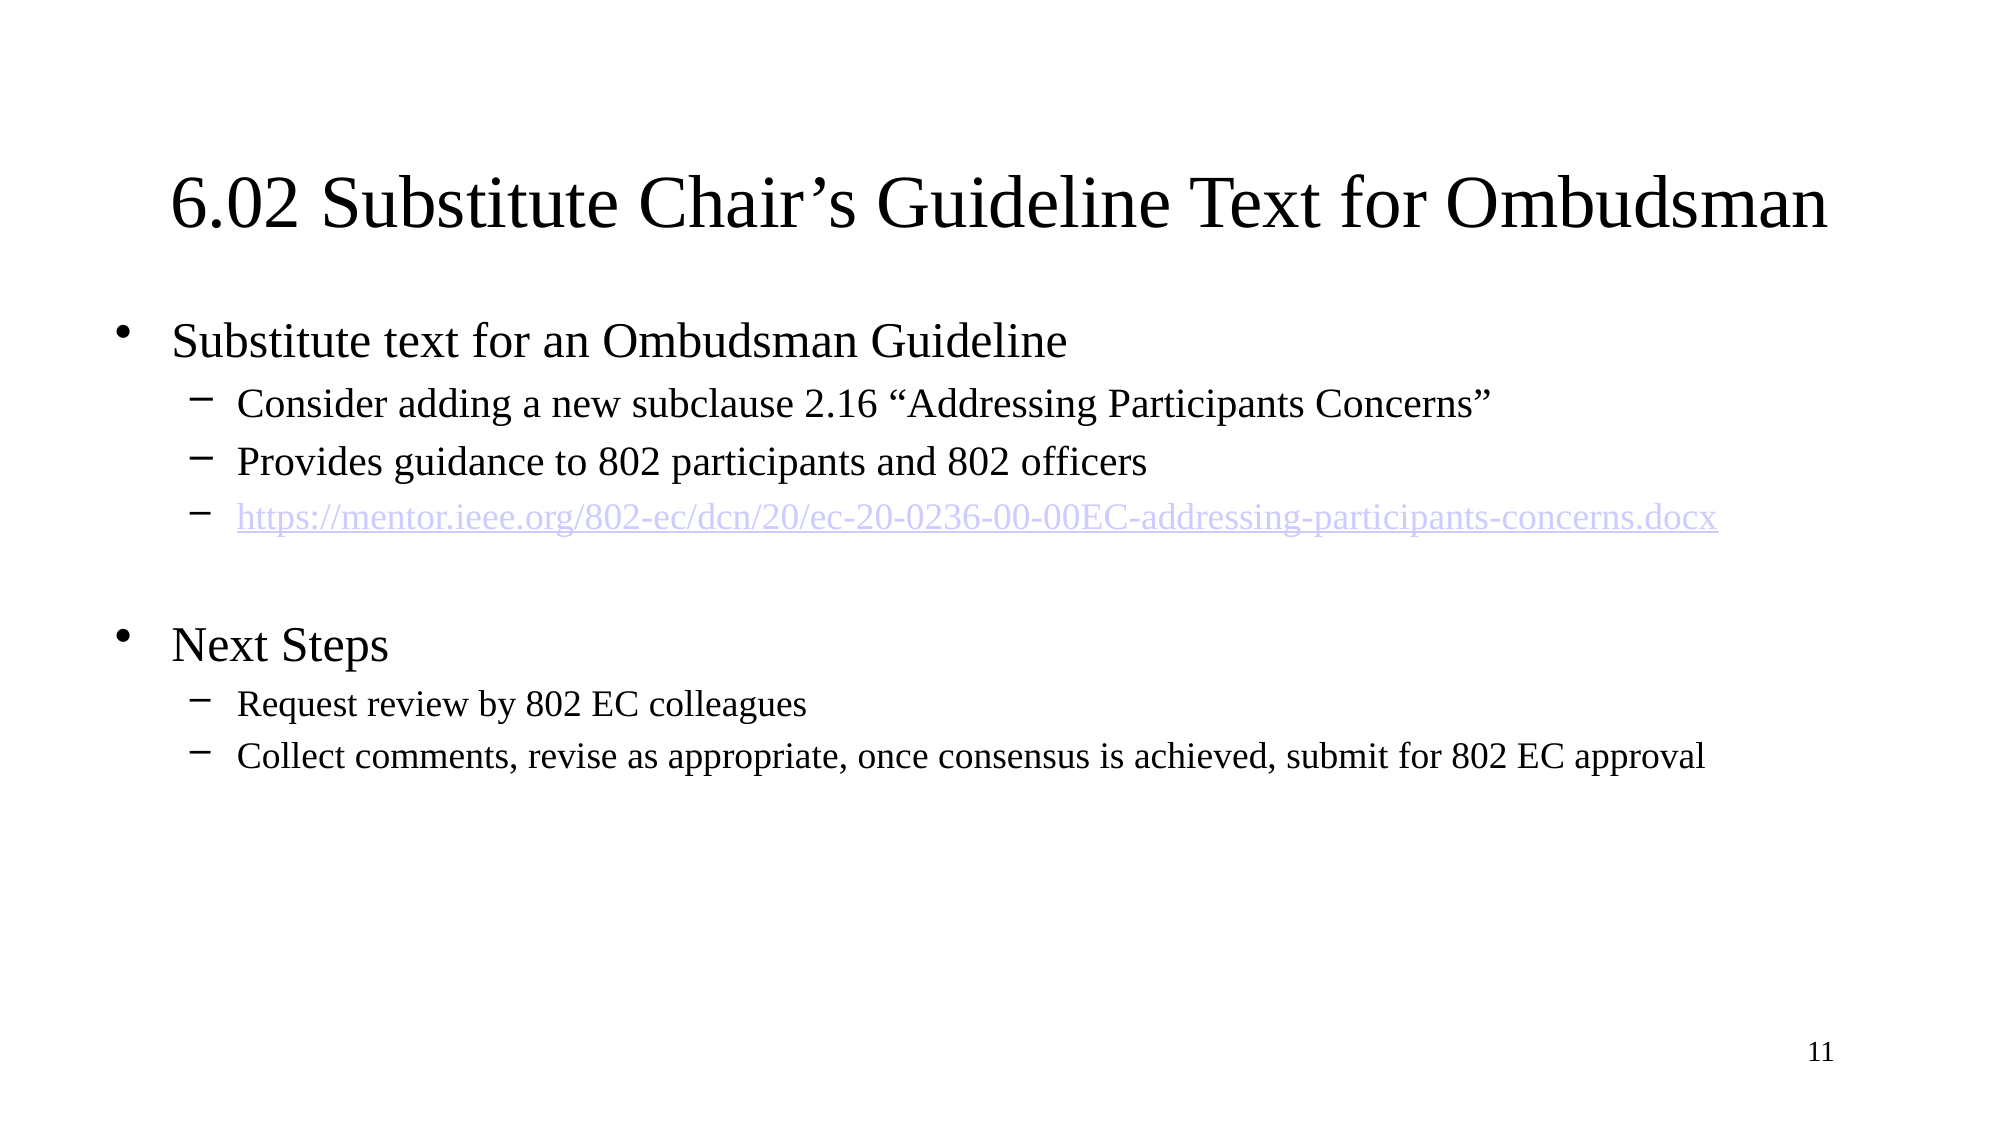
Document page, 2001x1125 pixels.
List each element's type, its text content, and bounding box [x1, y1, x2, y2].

list Substitute text for an Ombudsman Guideline Consider adding a new subclause 2.16 “Addressing Participants Concerns” Provides guidance to 802 participants and 802 officers https://mentor.ieee.org/802-ec/dcn/20/ec-20-0236-00-00EC-addressing-participants-concerns.docx Next Steps Request review by 802 EC colleagues Collect comments, revise as appropriate, once consensus is achieved, submit for 802 EC approval [99, 299, 1888, 801]
title 6.02 Substitute Chair’s Guideline Text for Ombudsman [149, 99, 1851, 288]
slide_number 11 [1433, 1024, 1851, 1101]
